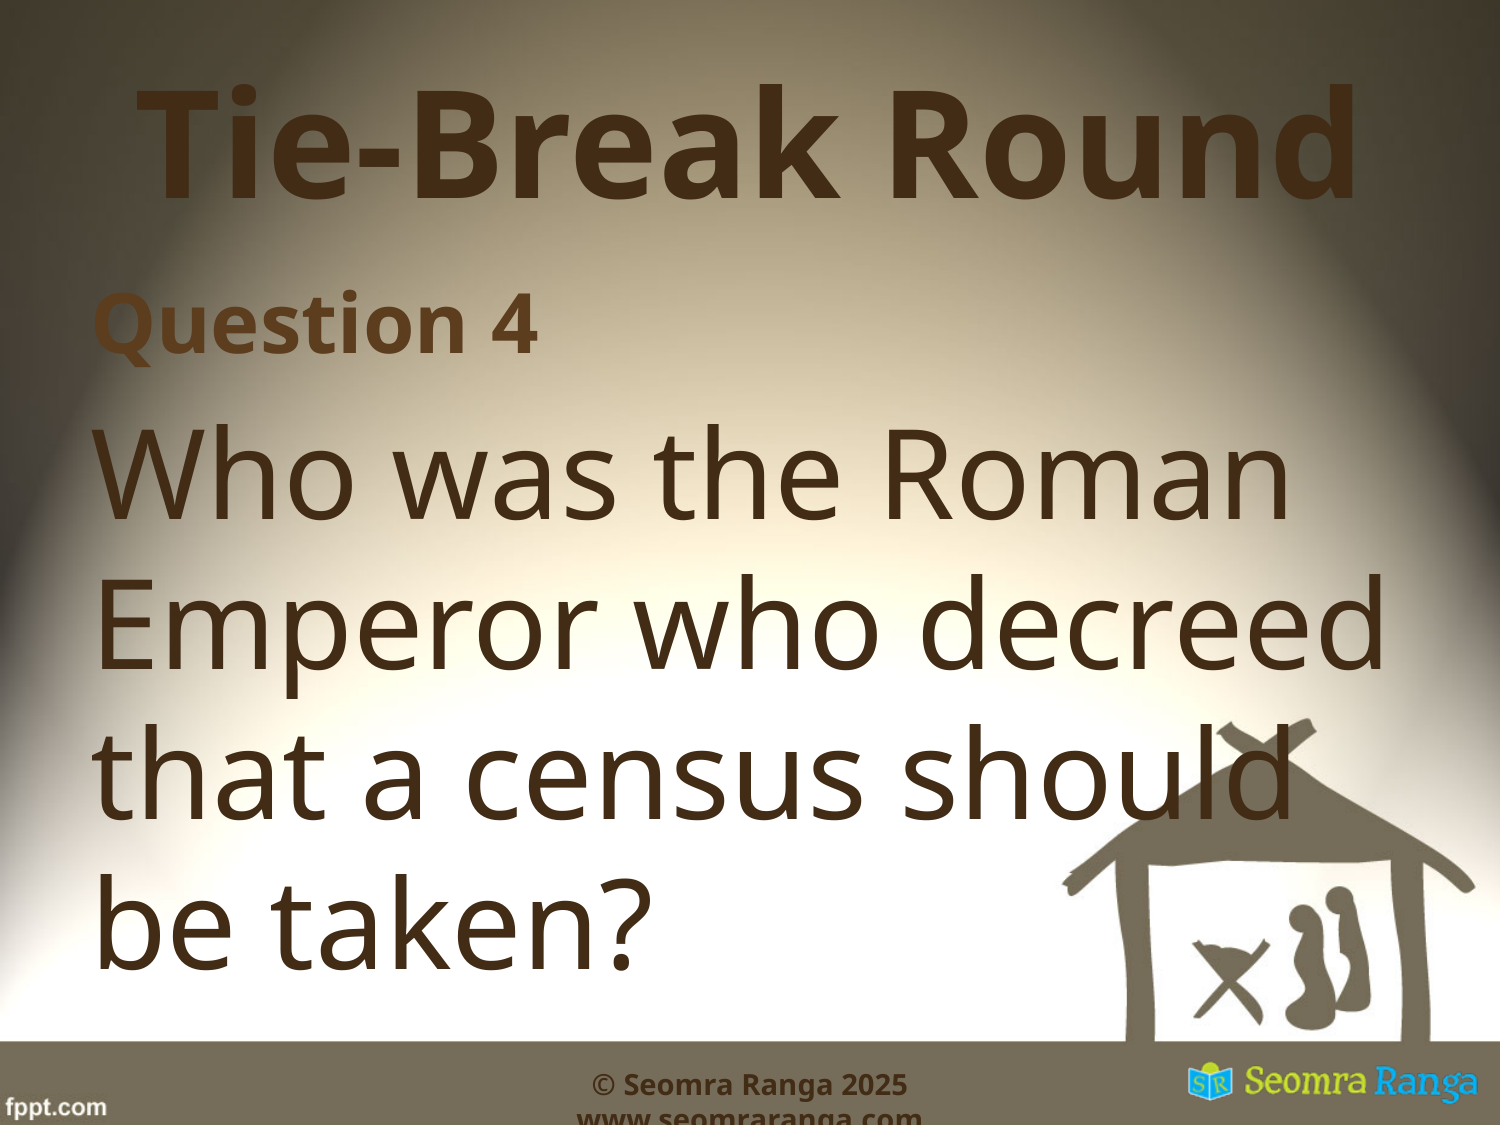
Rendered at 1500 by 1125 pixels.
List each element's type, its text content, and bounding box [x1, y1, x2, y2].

title Tie-Break Round [75, 45, 1425, 233]
text_box © Seomra Ranga 2025 www.seomraranga.com [401, 1058, 1099, 1125]
list Question 4 Who was the Roman Emperor who decreed that a census should be taken? [75, 262, 1425, 1005]
picture [0, 0, 1500, 1125]
